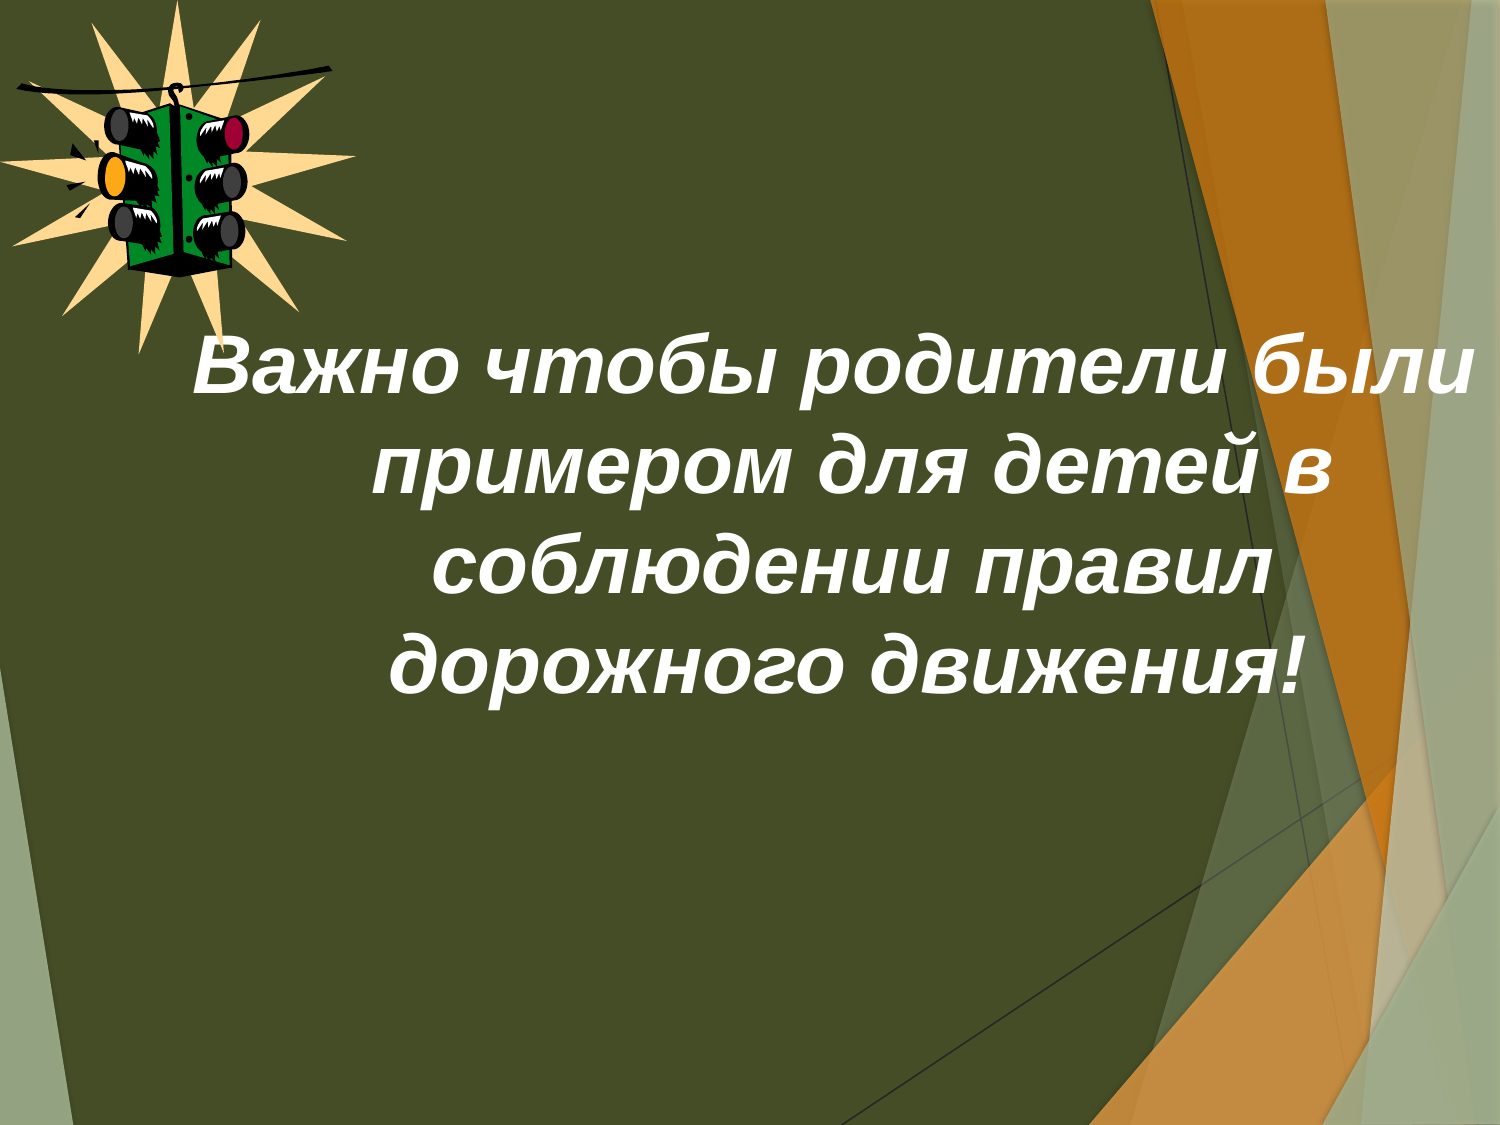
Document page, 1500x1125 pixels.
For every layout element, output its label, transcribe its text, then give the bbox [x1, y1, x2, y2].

list Важно чтобы родители были примером для детей в соблюдении правил дорожного движения! [150, 302, 1500, 1041]
picture [0, 0, 357, 356]
